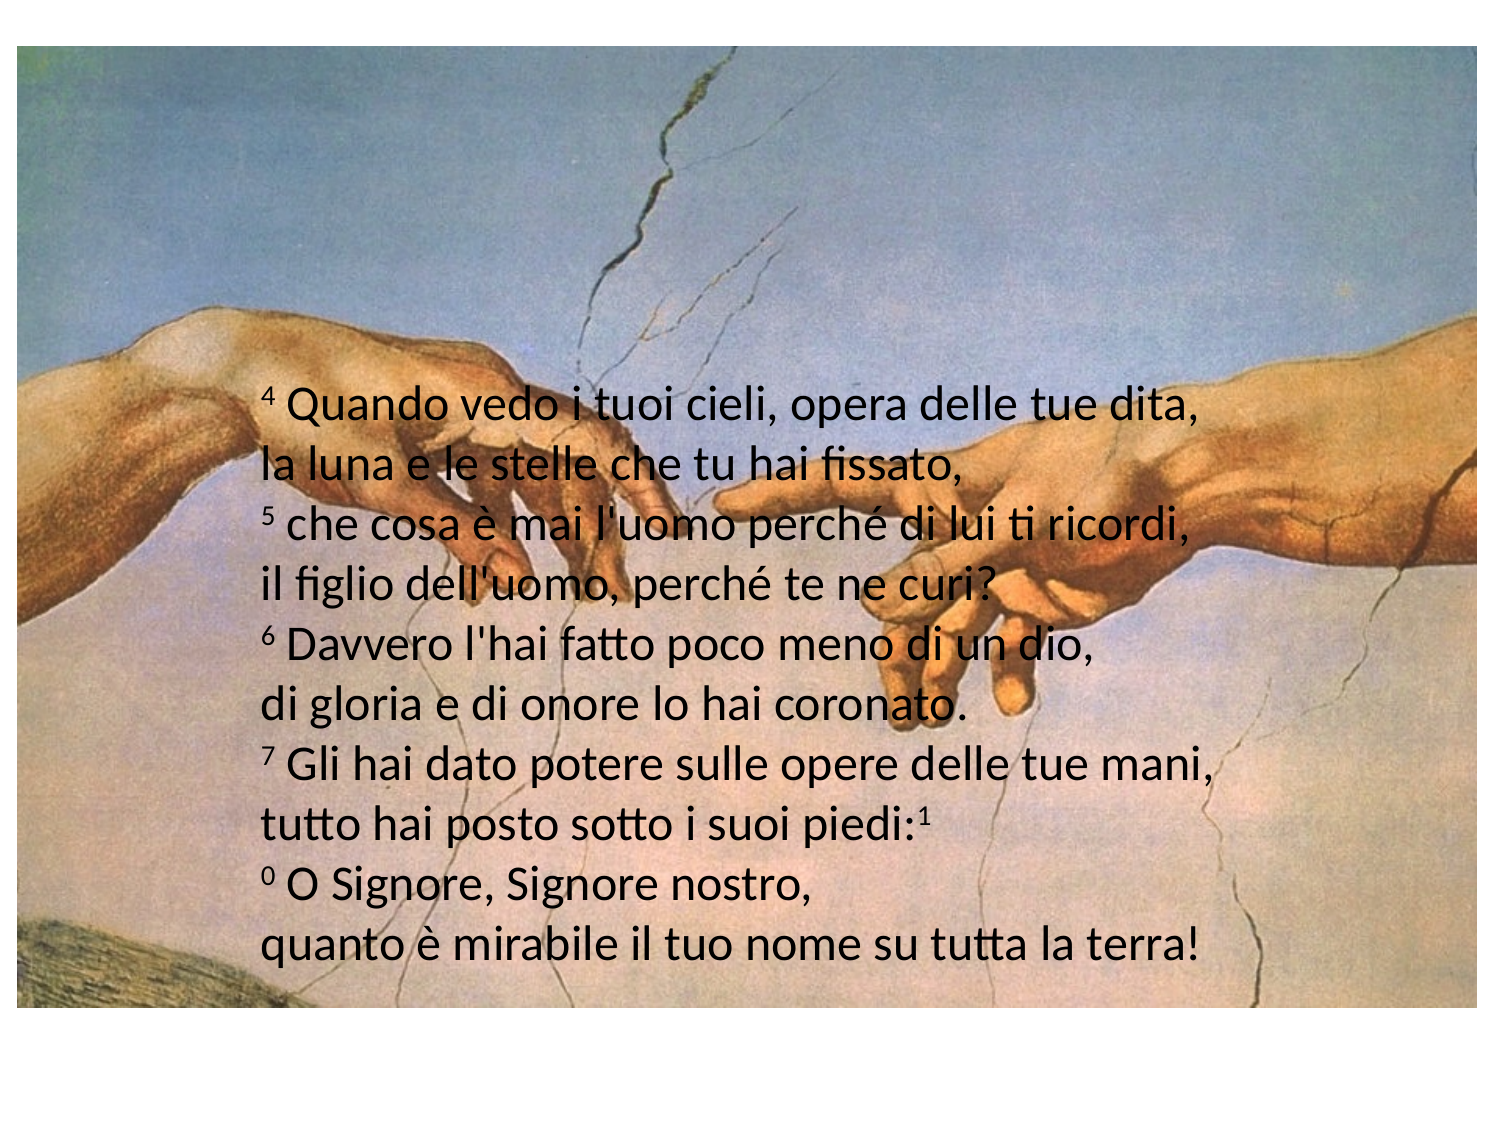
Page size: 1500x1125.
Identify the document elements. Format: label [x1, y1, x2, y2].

picture [16, 46, 1477, 1008]
